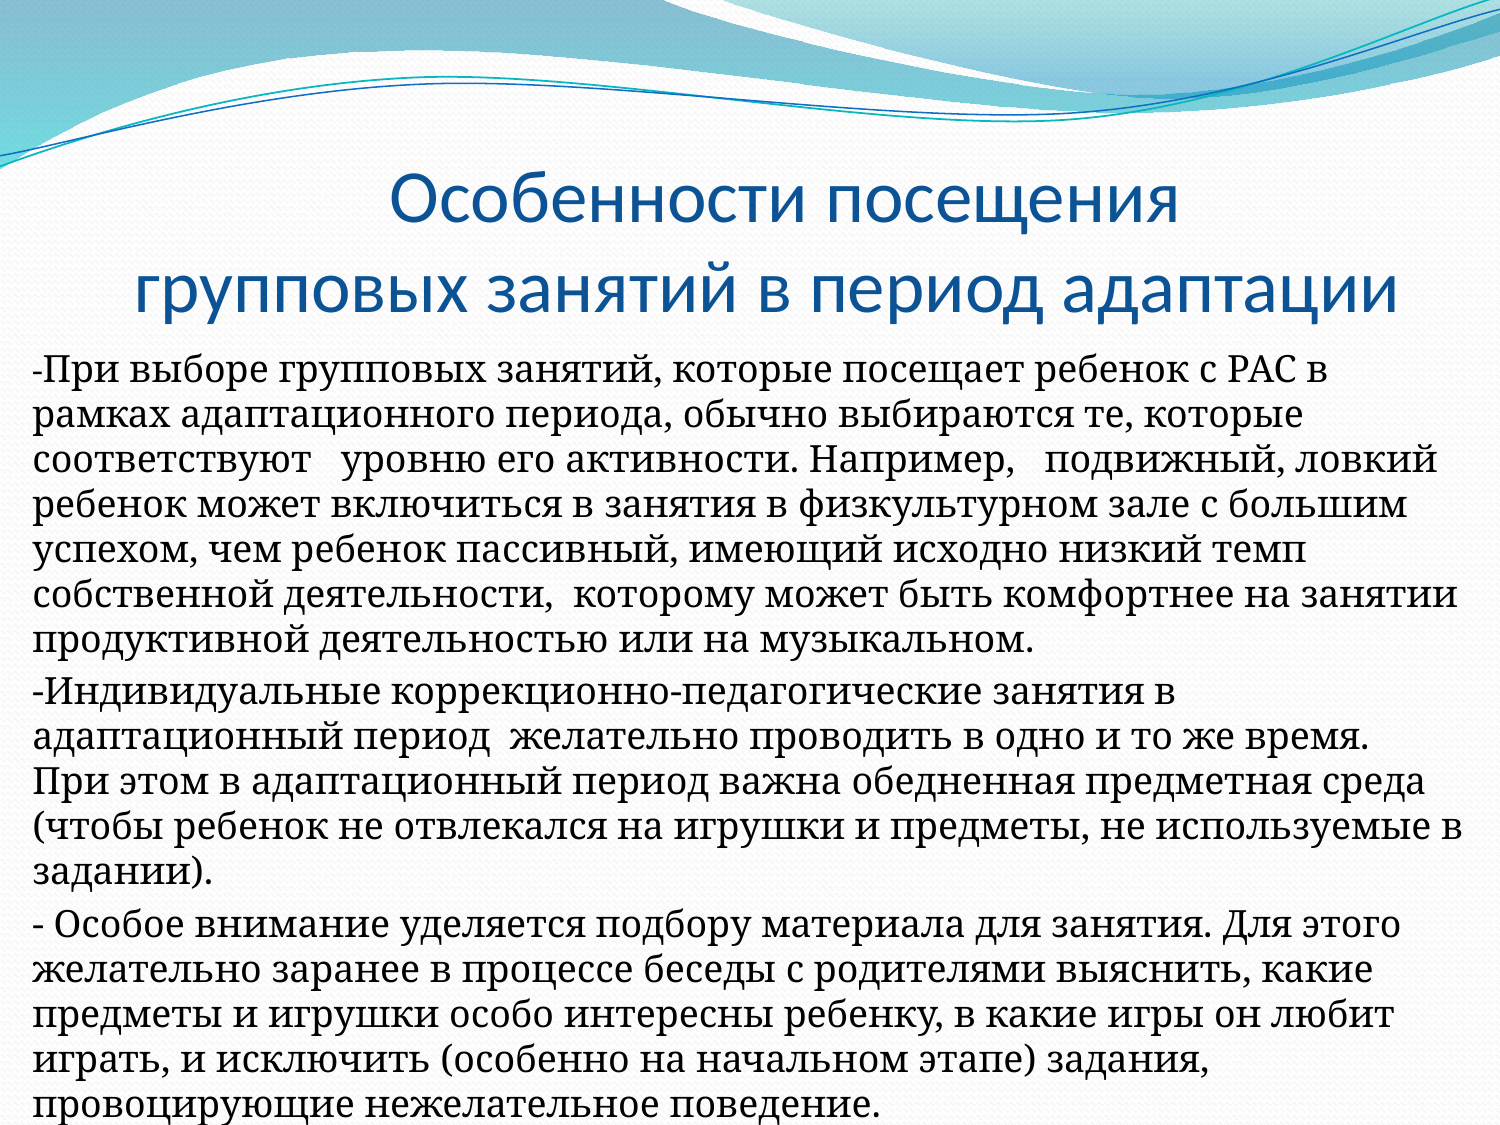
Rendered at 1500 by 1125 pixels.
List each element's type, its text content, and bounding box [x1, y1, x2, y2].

list -При выборе групповых занятий, которые посещает ребенок с РАС в рамках адаптационного периода, обычно выбираются те, которые соответствуют уровню его активности. Например, подвижный, ловкий ребенок может включиться в занятия в физкультурном зале с большим успехом, чем ребенок пассивный, имеющий исходно низкий темп собственной деятельности, которому может быть комфортнее на занятии продуктивной деятельностью или на музыкальном. -Индивидуальные коррекционно-педагогические занятия в адаптационный период желательно проводить в одно и то же время. При этом в адаптационный период важна обедненная предметная среда (чтобы ребенок не отвлекался на игрушки и предметы, не используемые в задании). - Особое внимание уделяется подбору материала для занятия. Для этого желательно заранее в процессе беседы с родителями выяснить, какие предметы и игрушки особо интересны ребенку, в какие игры он любит играть, и исключить (особенно на начальном этапе) задания, провоцирующие нежелательное поведение. [29, 337, 1471, 1125]
title Особенности посещения групповых занятий в период адаптации [0, 68, 1500, 328]
